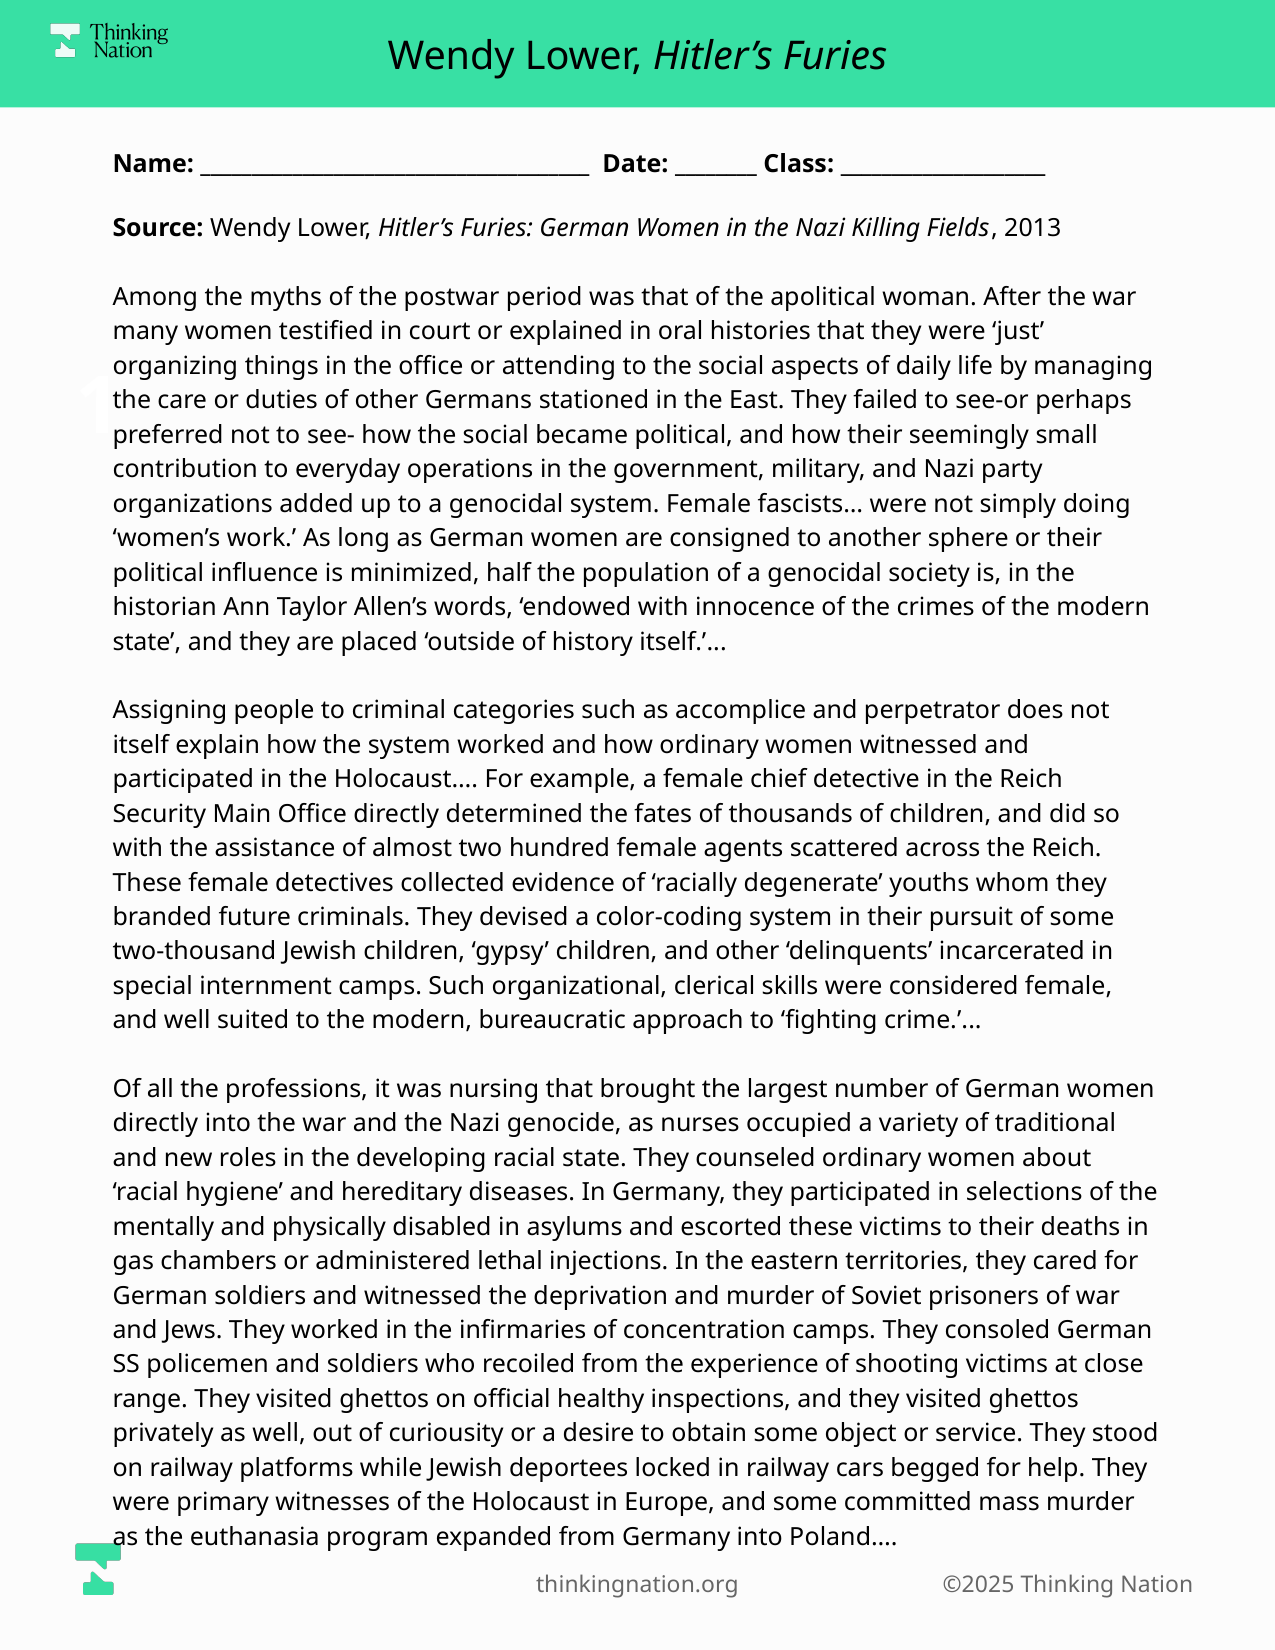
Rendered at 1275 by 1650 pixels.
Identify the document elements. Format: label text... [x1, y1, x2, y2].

text_box ©2025 Thinking Nation [907, 1553, 1210, 1605]
text_box 1 [30, 315, 165, 450]
picture [36, 12, 172, 69]
text_box thinkingnation.org [486, 1600, 789, 1605]
text_box Wendy Lower, Hitler’s Furies [0, 0, 1275, 108]
picture [62, 1533, 134, 1605]
text_box Name: ______________________________________ Date: ________ Class: ____________________ Source: Wendy Lower, Hitler’s Furies: German Women in the Nazi Killing Fields, 2013 Among the myths of the postwar period was that of the apolitical woman. After the war many women testified in court or explained in oral histories that they were ‘just’ organizing things in the office or attending to the social aspects of daily life by managing the care or duties of other Germans stationed in the East. They failed to see-or perhaps preferred not to see- how the social became political, and how their seemingly small contribution to everyday operations in the government, military, and Nazi party organizations added up to a genocidal system. Female fascists… were not simply doing ‘women’s work.’ As long as German women are consigned to another sphere or their political influence is minimized, half the population of a genocidal society is, in the historian Ann Taylor Allen’s words, ‘endowed with innocence of the crimes of the modern state’, and they are placed ‘outside of history itself.’... Assigning people to criminal categories such as accomplice and perpetrator does not itself explain how the system worked and how ordinary women witnessed and participated in the Holocaust…. For example, a female chief detective in the Reich Security Main Office directly determined the fates of thousands of children, and did so with the assistance of almost two hundred female agents scattered across the Reich. These female detectives collected evidence of ‘racially degenerate’ youths whom they branded future criminals. They devised a color-coding system in their pursuit of some two-thousand Jewish children, ‘gypsy’ children, and other ‘delinquents’ incarcerated in special internment camps. Such organizational, clerical skills were considered female, and well suited to the modern, bureaucratic approach to ‘fighting crime.’... Of all the professions, it was nursing that brought the largest number of German women directly into the war and the Nazi genocide, as nurses occupied a variety of traditional and new roles in the developing racial state. They counseled ordinary women about ‘racial hygiene’ and hereditary diseases. In Germany, they participated in selections of the mentally and physically disabled in asylums and escorted these victims to their deaths in gas chambers or administered lethal injections. In the eastern territories, they cared for German soldiers and witnessed the deprivation and murder of Soviet prisoners of war and Jews. They worked in the infirmaries of concentration camps. They consoled German SS policemen and soldiers who recoiled from the experience of shooting victims at close range. They visited ghettos on official healthy inspections, and they visited ghettos privately as well, out of curiousity or a desire to obtain some object or service. They stood on railway platforms while Jewish deportees locked in railway cars begged for help. They were primary witnesses of the Holocaust in Europe, and some committed mass murder as the euthanasia program expanded from Germany into Poland…. [97, 132, 1178, 1600]
